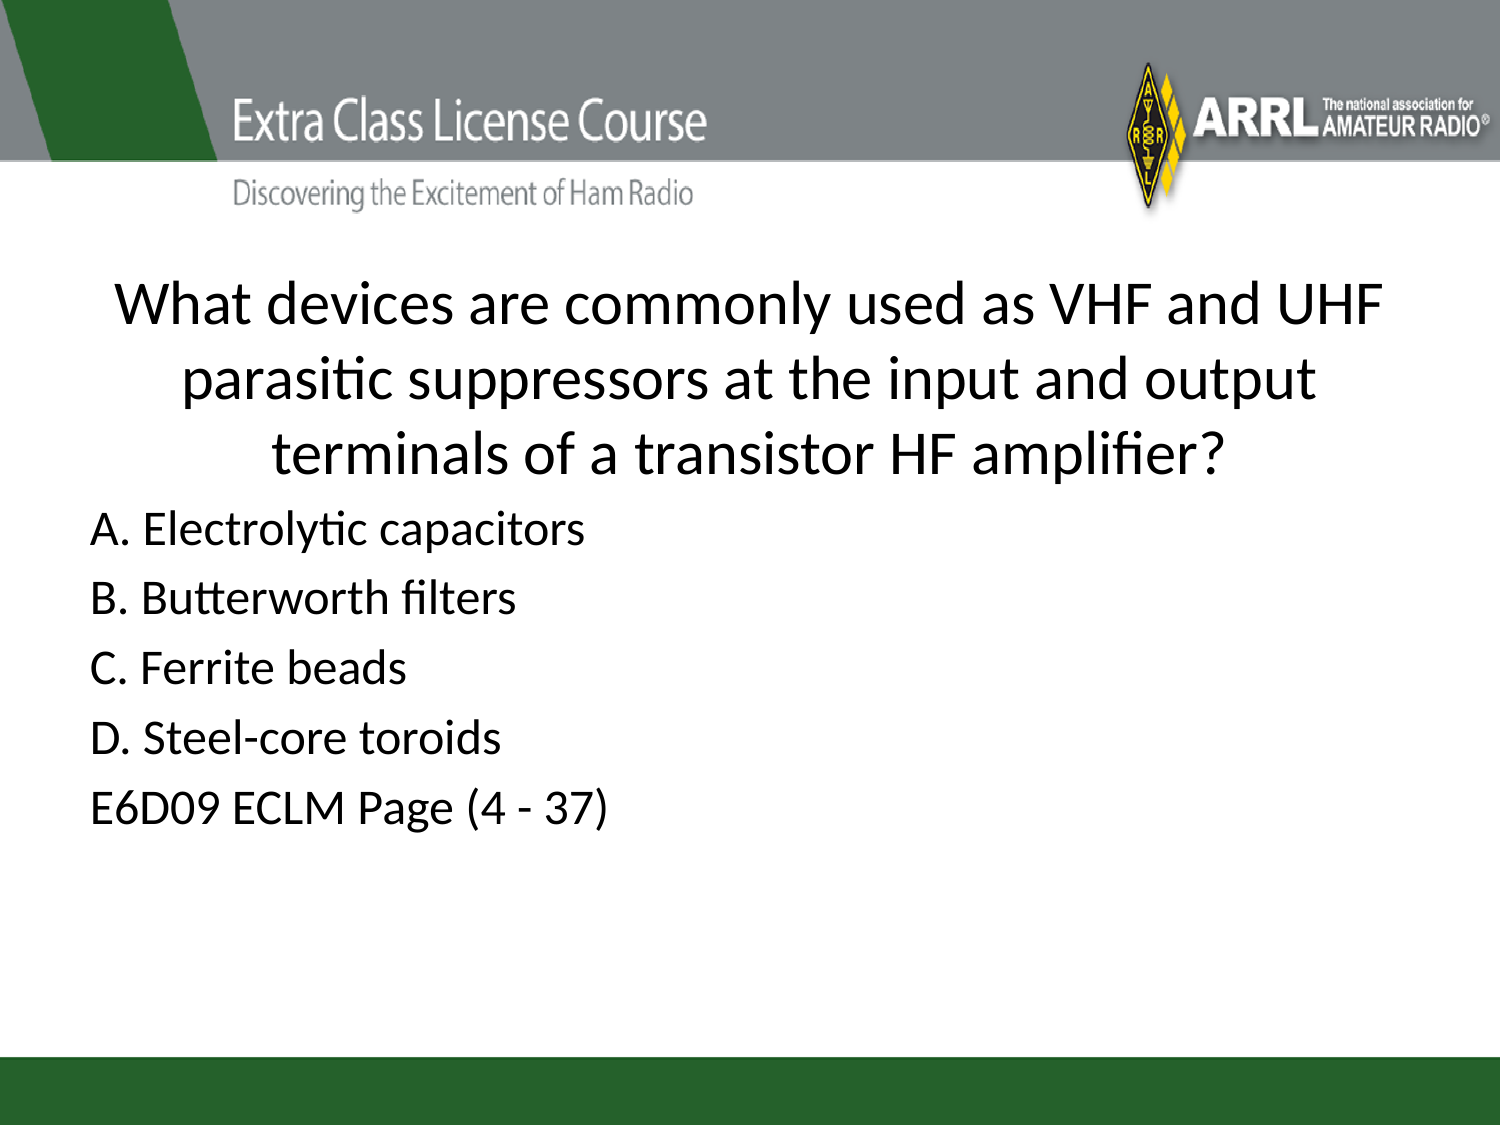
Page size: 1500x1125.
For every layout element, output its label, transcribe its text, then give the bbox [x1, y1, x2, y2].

list A. Electrolytic capacitors B. Butterworth filters C. Ferrite beads D. Steel-core toroids E6D09 ECLM Page (4 - 37) [75, 487, 1425, 1005]
title What devices are commonly used as VHF and UHF parasitic suppressors at the input and output terminals of a transistor HF amplifier? [75, 254, 1425, 435]
picture [0, 0, 1500, 1125]
